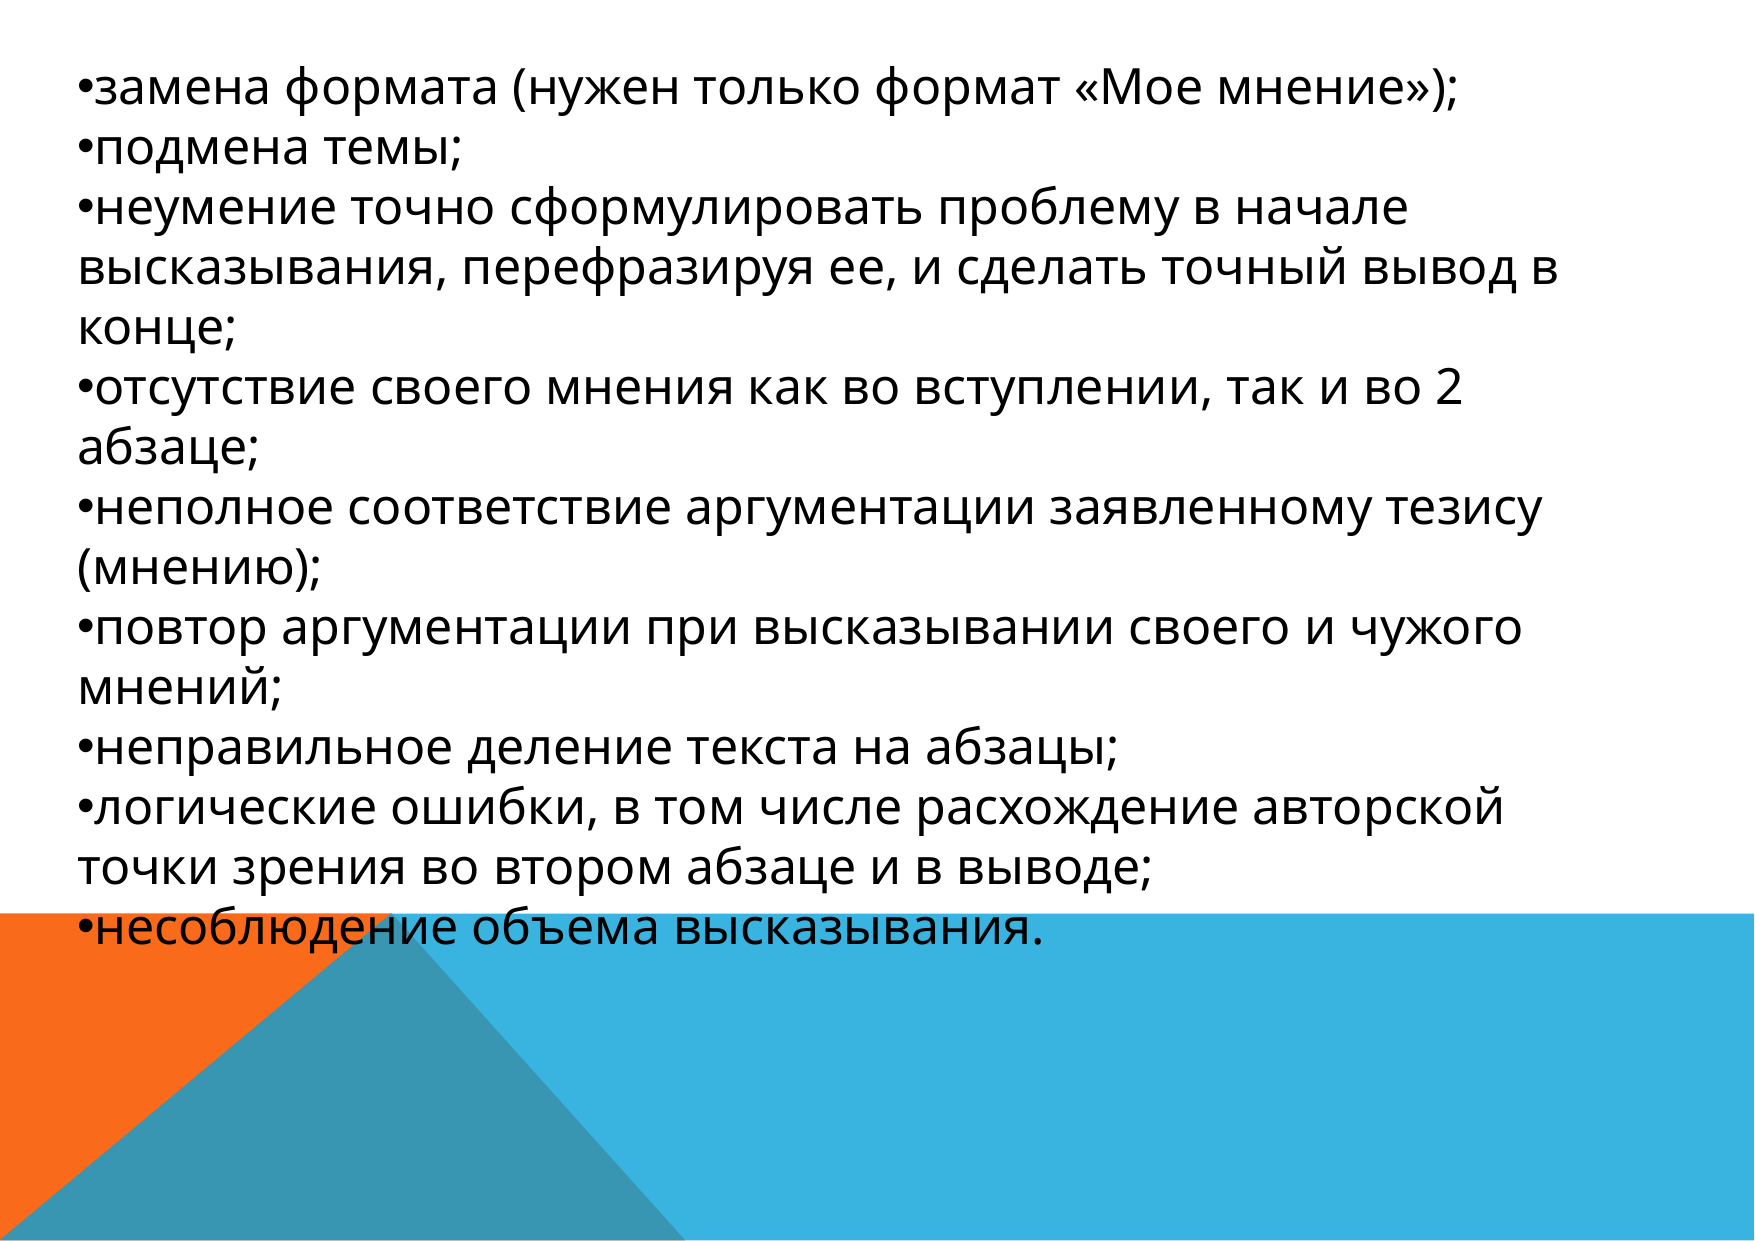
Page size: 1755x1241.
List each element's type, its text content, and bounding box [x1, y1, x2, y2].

text_box Раздел «Письмо» (40) замена формата (нужен только формат «Мое мнение»); подмена темы; неумение точно сформулировать проблему в начале высказывания, перефразируя ее, и сделать точный вывод в конце; отсутствие своего мнения как во вступлении, так и во 2 абзаце; неполное соответствие аргументации заявленному тезису (мнению); повтор аргументации при высказывании своего и чужого мнений; неправильное деление текста на абзацы; логические ошибки, в том числе расхождение авторской точки зрения во втором абзаце и в выводе; несоблюдение объема высказывания. [62, 0, 1645, 963]
